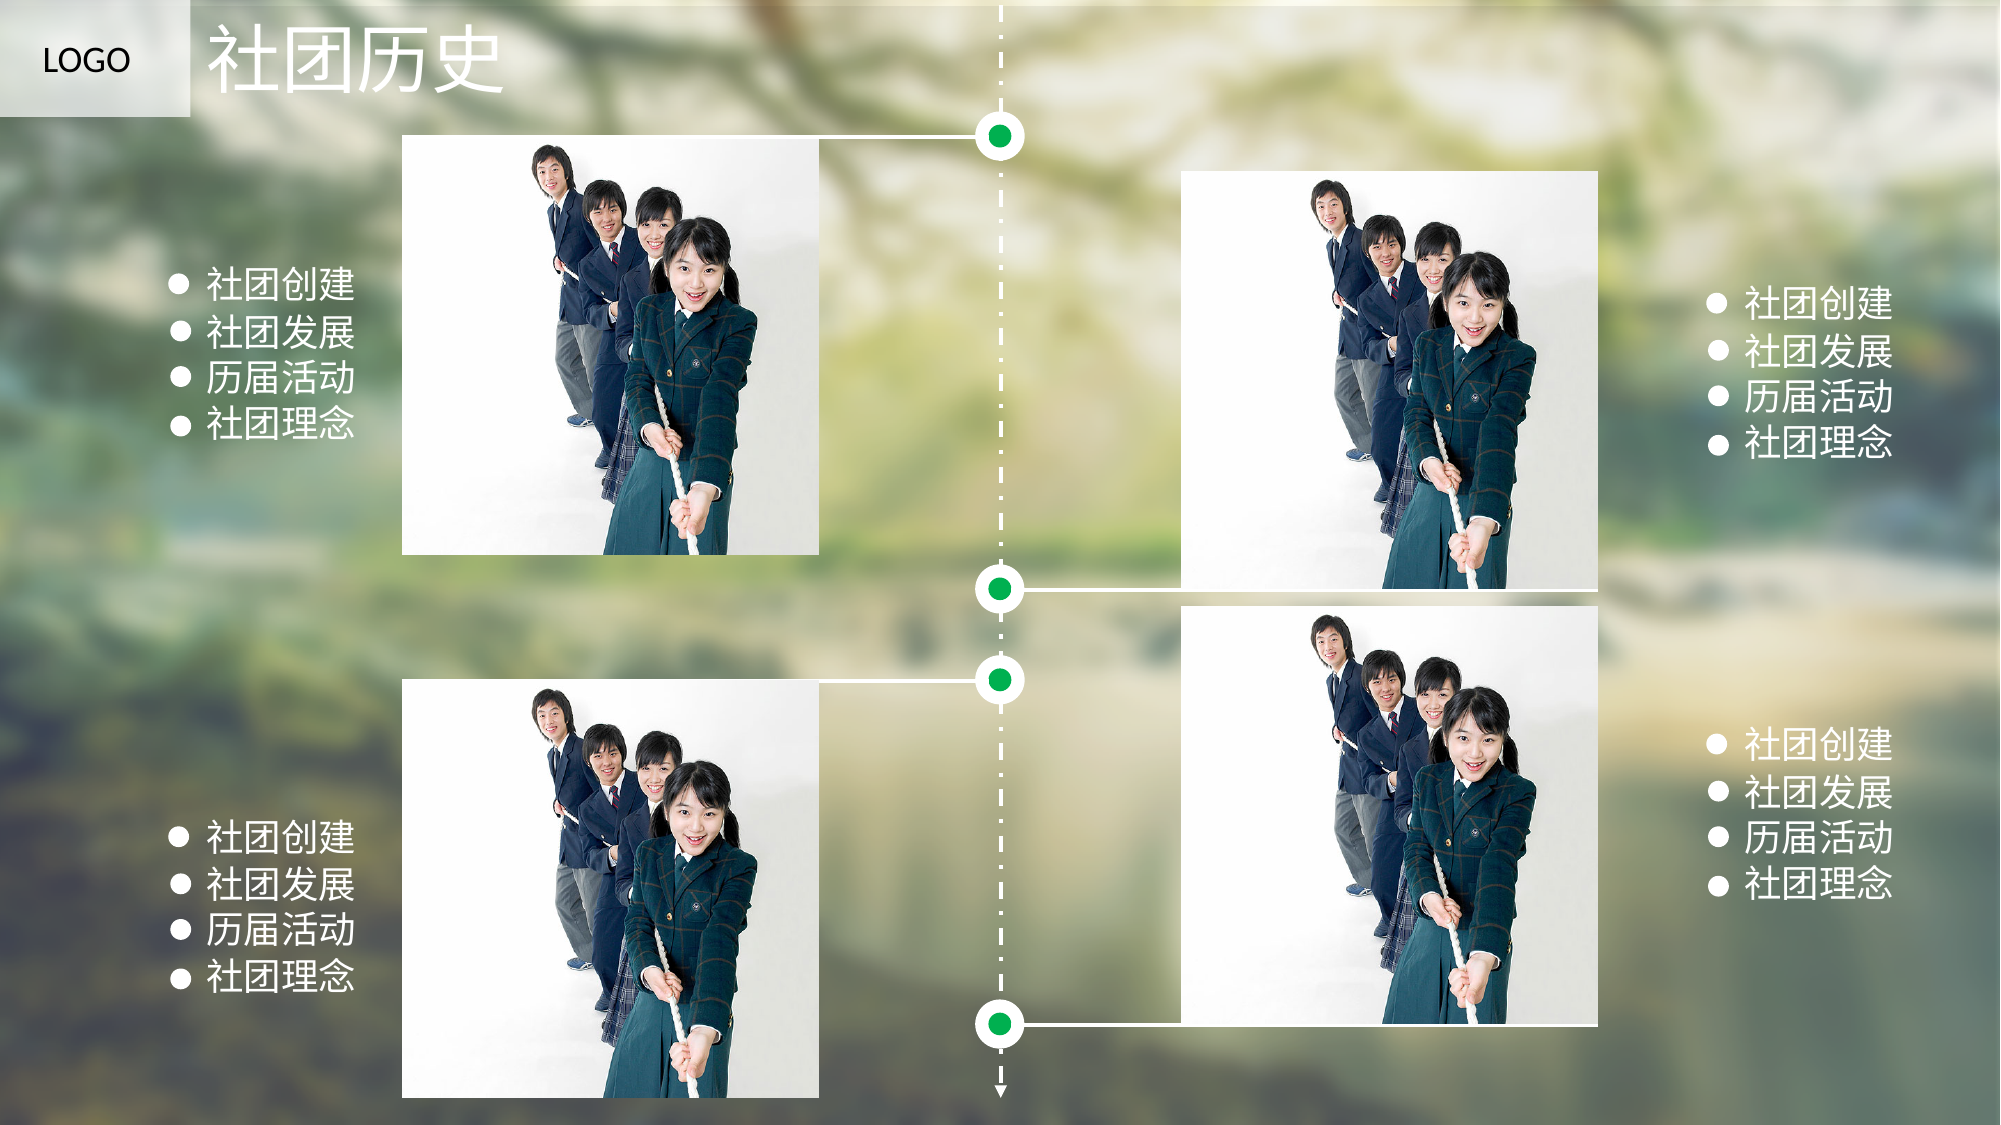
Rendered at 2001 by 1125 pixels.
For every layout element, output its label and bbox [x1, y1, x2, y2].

picture [0, 0, 2000, 1125]
text_box [974, 564, 1598, 614]
text_box [974, 999, 1598, 1049]
